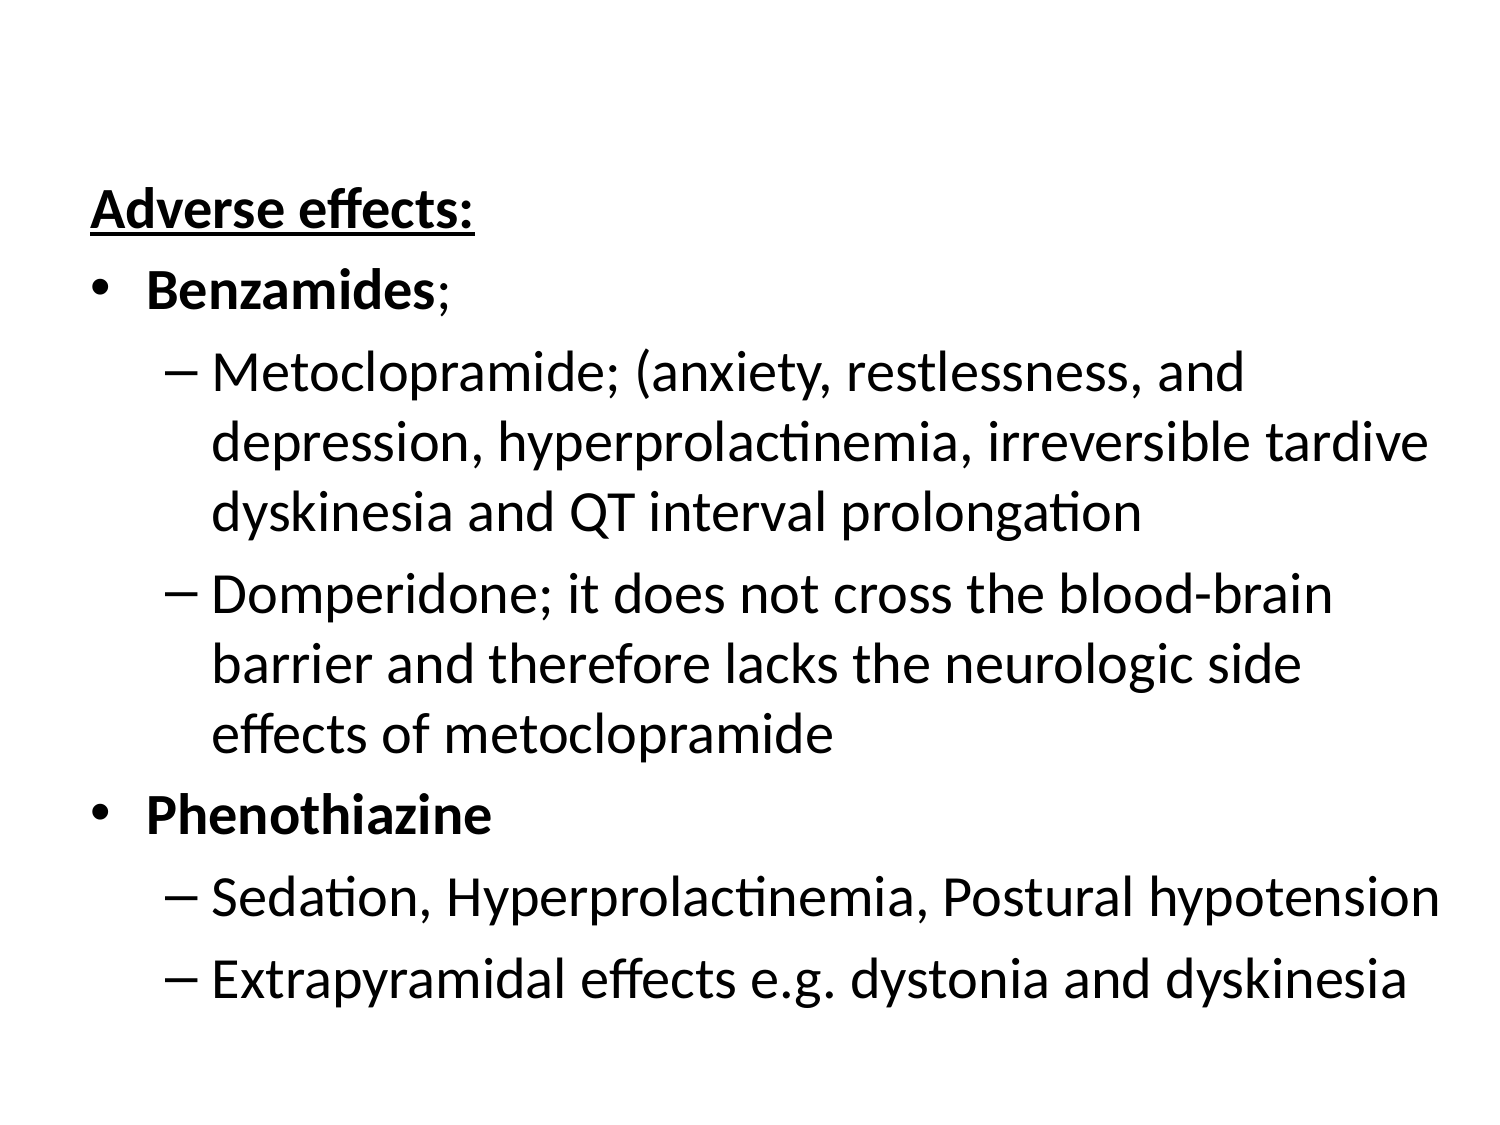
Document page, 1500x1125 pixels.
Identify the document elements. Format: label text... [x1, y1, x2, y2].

list Adverse effects: Benzamides; Metoclopramide; (anxiety, restlessness, and depression, hyperprolactinemia, irreversible tardive dyskinesia and QT interval prolongation Domperidone; it does not cross the blood-brain barrier and therefore lacks the neurologic side effects of metoclopramide Phenothiazine Sedation, Hyperprolactinemia, Postural hypotension Extrapyramidal effects e.g. dystonia and dyskinesia [75, 162, 1463, 1005]
